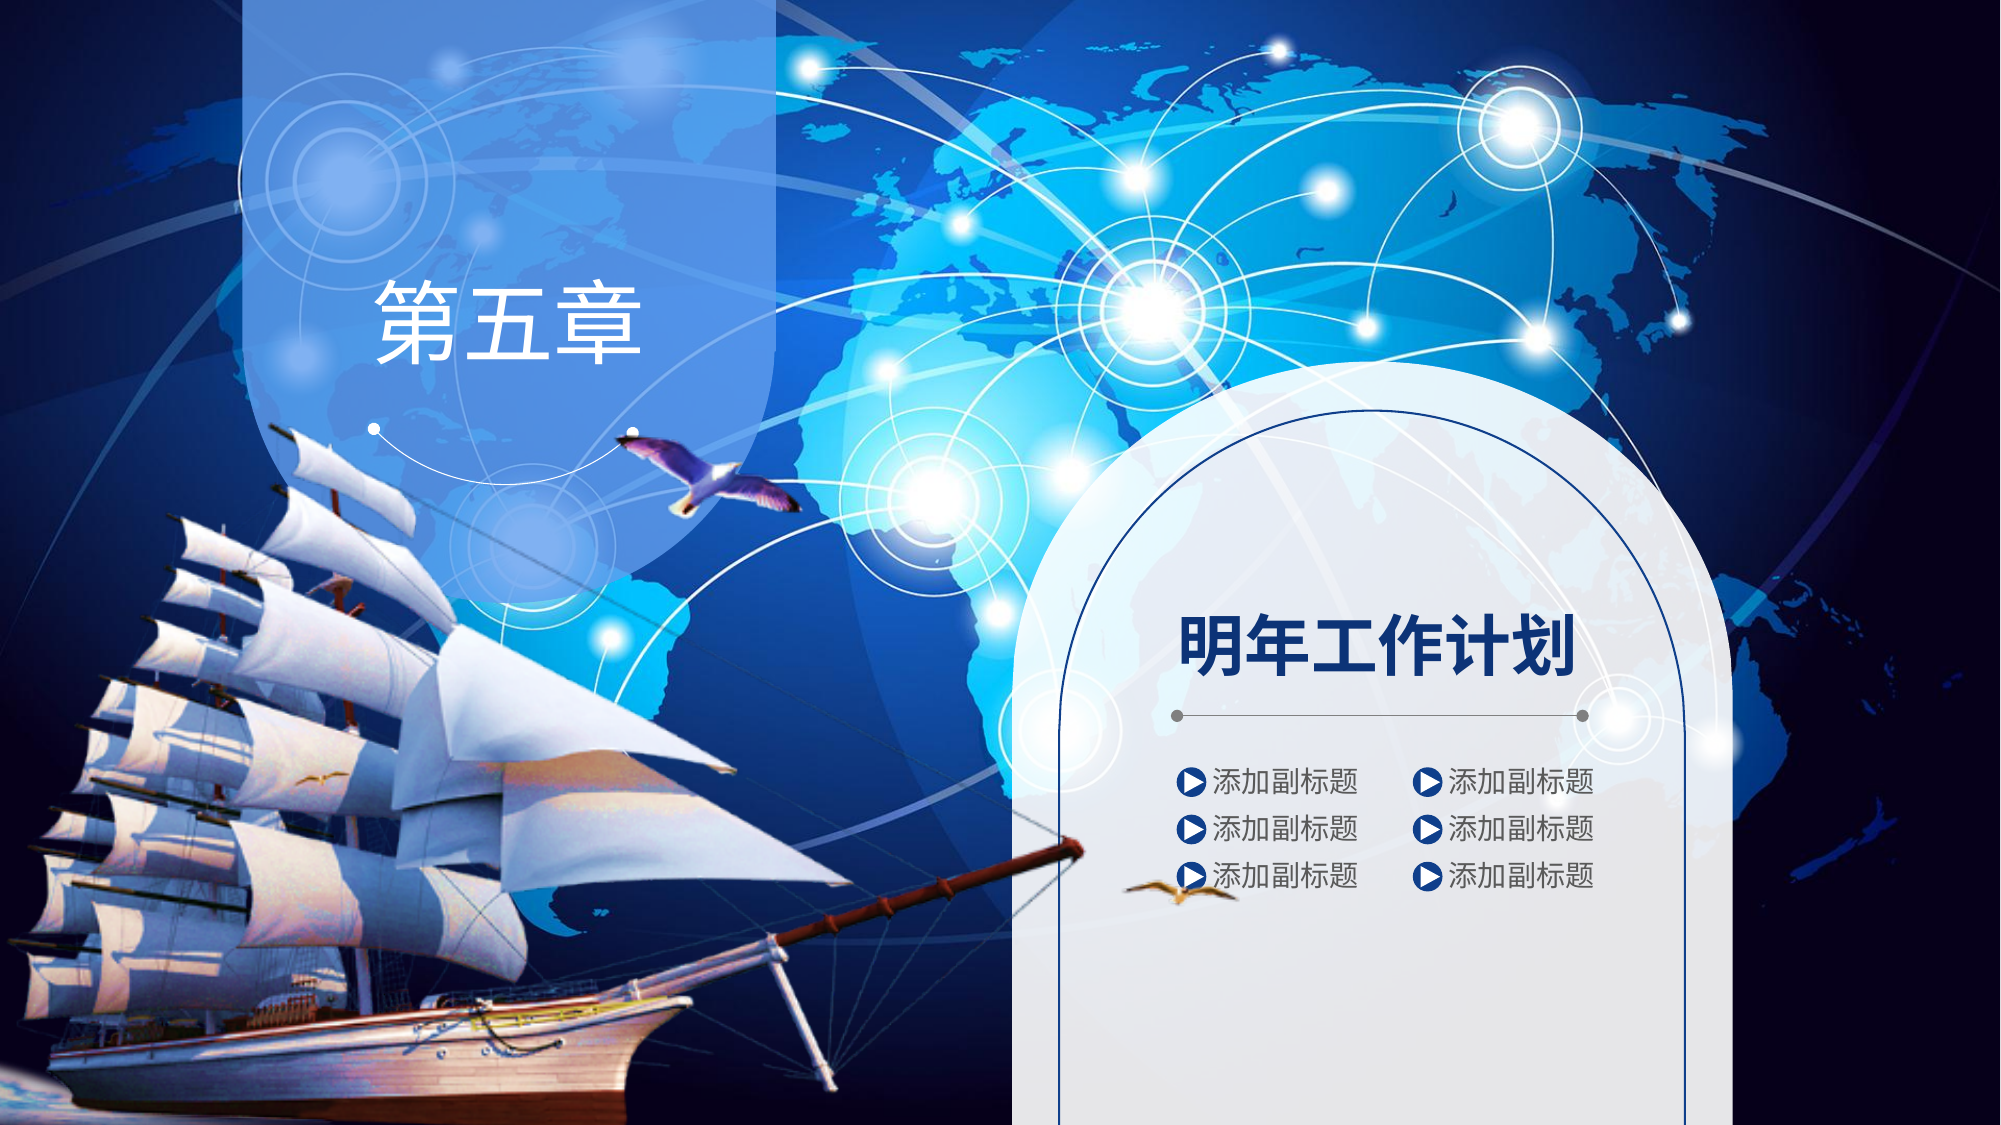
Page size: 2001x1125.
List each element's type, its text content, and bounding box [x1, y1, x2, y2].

text_box [1255, 360, 1734, 1125]
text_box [1413, 810, 1650, 846]
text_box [1255, 857, 1413, 893]
text_box [430, 301, 576, 374]
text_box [1255, 810, 1413, 846]
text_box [1413, 857, 1650, 893]
text_box [241, 0, 777, 374]
picture [0, 0, 2001, 1125]
text_box [1255, 409, 1686, 1125]
text_box 明年工作计划 [1255, 605, 1615, 683]
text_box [1413, 763, 1650, 799]
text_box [1255, 763, 1413, 799]
text_box 第五章 [346, 258, 670, 374]
